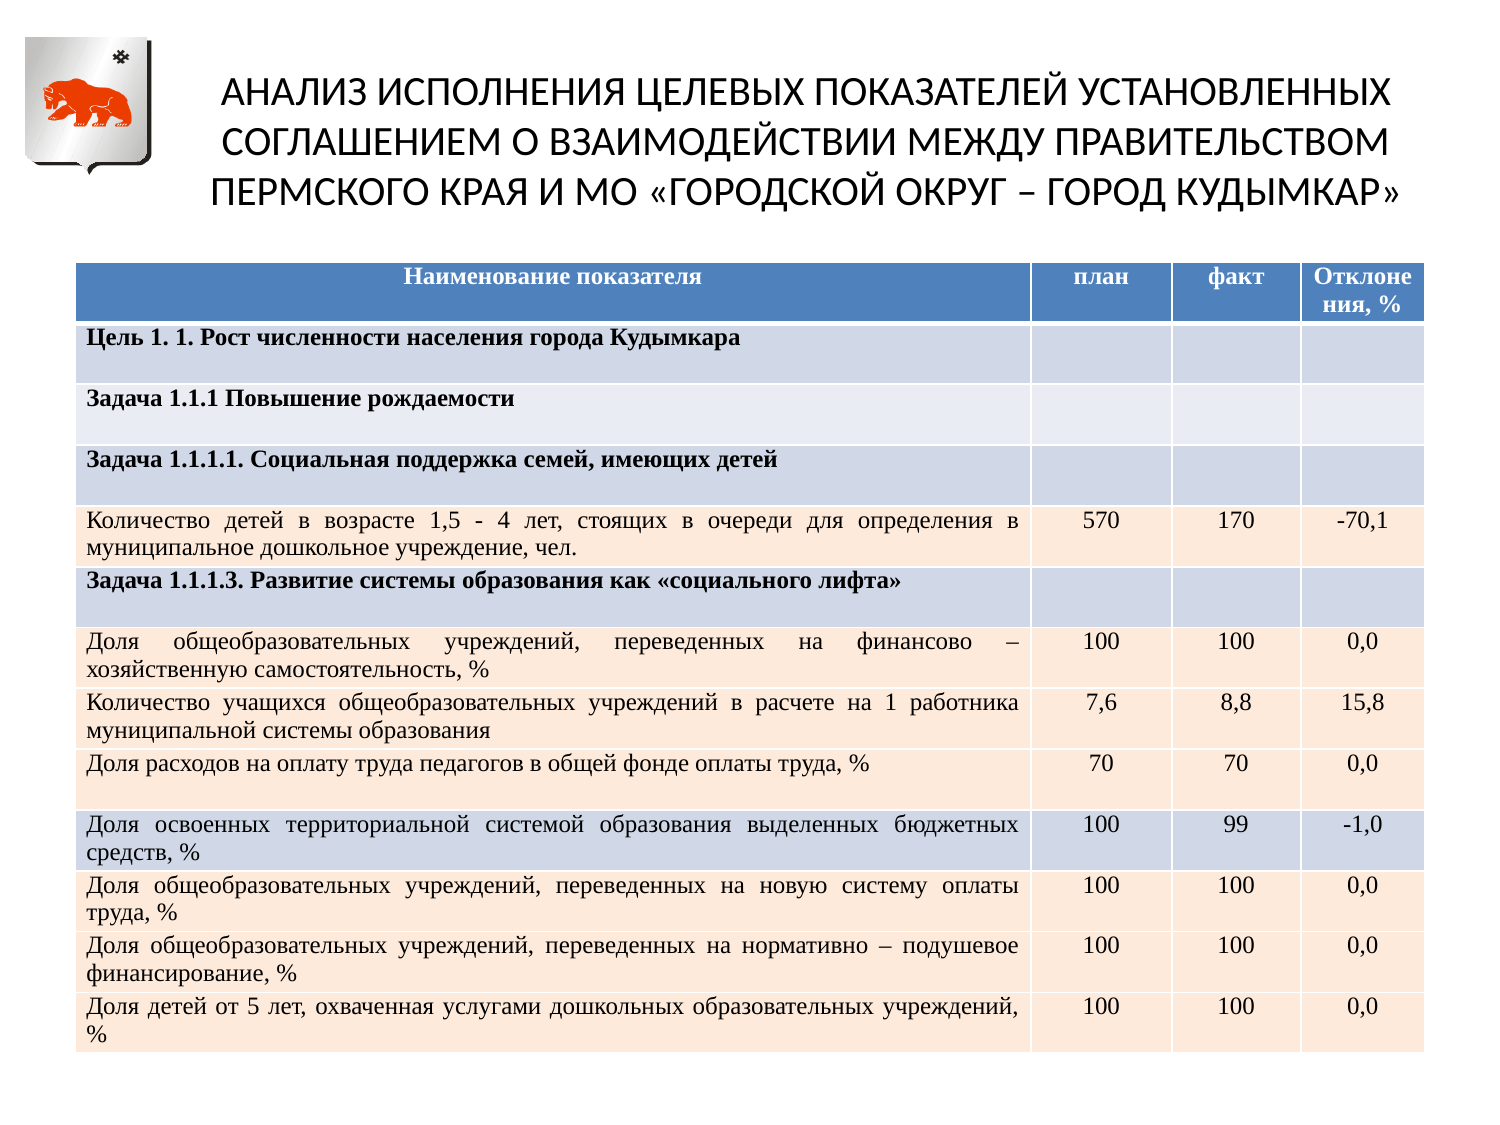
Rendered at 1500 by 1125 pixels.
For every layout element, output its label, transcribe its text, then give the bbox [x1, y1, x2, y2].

table_cell Цель 1. 1. Рост численности населения города Кудымкара [76, 326, 1030, 383]
table_cell [1302, 326, 1424, 383]
title АНАЛИЗ ИСПОЛНЕНИЯ ЦЕЛЕВЫХ ПОКАЗАТЕЛЕЙ УСТАНОВЛЕННЫХ СОГЛАШЕНИЕМ О ВЗАИМОДЕЙСТВИИ МЕЖДУ ПРАВИТЕЛЬСТВОМ ПЕРМСКОГО КРАЯ И МО «ГОРОДСКОЙ ОКРУГ – ГОРОД КУДЫМКАР» [187, 45, 1425, 233]
table_cell [1302, 446, 1424, 505]
table_cell 100 [1032, 932, 1171, 992]
table_cell Количество учащихся общеобразовательных учреждений в расчете на 1 работника муниципальной системы образования [76, 689, 1030, 748]
table_cell 0,0 [1302, 872, 1424, 931]
table_cell Доля освоенных территориальной системой образования выделенных бюджетных средств, % [76, 811, 1030, 870]
table_cell [1032, 568, 1171, 627]
table_header факт [1173, 263, 1300, 321]
table_cell -70,1 [1302, 507, 1424, 566]
table_cell 0,0 [1302, 993, 1424, 1052]
table_cell [1032, 446, 1171, 505]
table_cell 100 [1173, 932, 1300, 992]
table_cell [1032, 385, 1171, 444]
table_cell 100 [1032, 993, 1171, 1052]
table_cell [1302, 385, 1424, 444]
picture [23, 34, 153, 176]
table_header Отклонения, % [1302, 263, 1424, 321]
table_cell 70 [1032, 750, 1171, 809]
table_cell Доля расходов на оплату труда педагогов в общей фонде оплаты труда, % [76, 750, 1030, 809]
table_cell -1,0 [1302, 811, 1424, 870]
table_cell 15,8 [1302, 689, 1424, 748]
table_cell 100 [1173, 993, 1300, 1052]
table_cell Доля общеобразовательных учреждений, переведенных на нормативно – подушевое финансирование, % [76, 932, 1030, 992]
table_cell 100 [1032, 628, 1171, 687]
table_cell Задача 1.1.1 Повышение рождаемости [76, 385, 1030, 444]
table_header Наименование показателя [76, 263, 1030, 321]
table_cell [1032, 326, 1171, 383]
table_cell [1173, 446, 1300, 505]
table_cell Доля общеобразовательных учреждений, переведенных на новую систему оплаты труда, % [76, 872, 1030, 931]
table_cell Задача 1.1.1.1. Социальная поддержка семей, имеющих детей [76, 446, 1030, 505]
table_cell 170 [1173, 507, 1300, 566]
table_cell 100 [1173, 872, 1300, 931]
table_cell [1173, 326, 1300, 383]
table_cell Количество детей в возрасте 1,5 - 4 лет, стоящих в очереди для определения в муниципальное дошкольное учреждение, чел. [76, 507, 1030, 566]
table_cell 7,6 [1032, 689, 1171, 748]
table_cell [1173, 385, 1300, 444]
table_cell 0,0 [1302, 628, 1424, 687]
table_cell [1173, 568, 1300, 627]
table_cell 0,0 [1302, 932, 1424, 992]
table_cell 0,0 [1302, 750, 1424, 809]
table_cell Задача 1.1.1.3. Развитие системы образования как «социального лифта» [76, 568, 1030, 627]
table_cell 570 [1032, 507, 1171, 566]
table_cell 99 [1173, 811, 1300, 870]
table_cell Доля детей от 5 лет, охваченная услугами дошкольных образовательных учреждений, % [76, 993, 1030, 1052]
table_header план [1032, 263, 1171, 321]
table_cell 8,8 [1173, 689, 1300, 748]
table_cell 100 [1032, 811, 1171, 870]
table_cell 70 [1173, 750, 1300, 809]
table_cell 100 [1032, 872, 1171, 931]
table_cell 100 [1173, 628, 1300, 687]
table_cell Доля общеобразовательных учреждений, переведенных на финансово – хозяйственную самостоятельность, % [76, 628, 1030, 687]
table_cell [1302, 568, 1424, 627]
